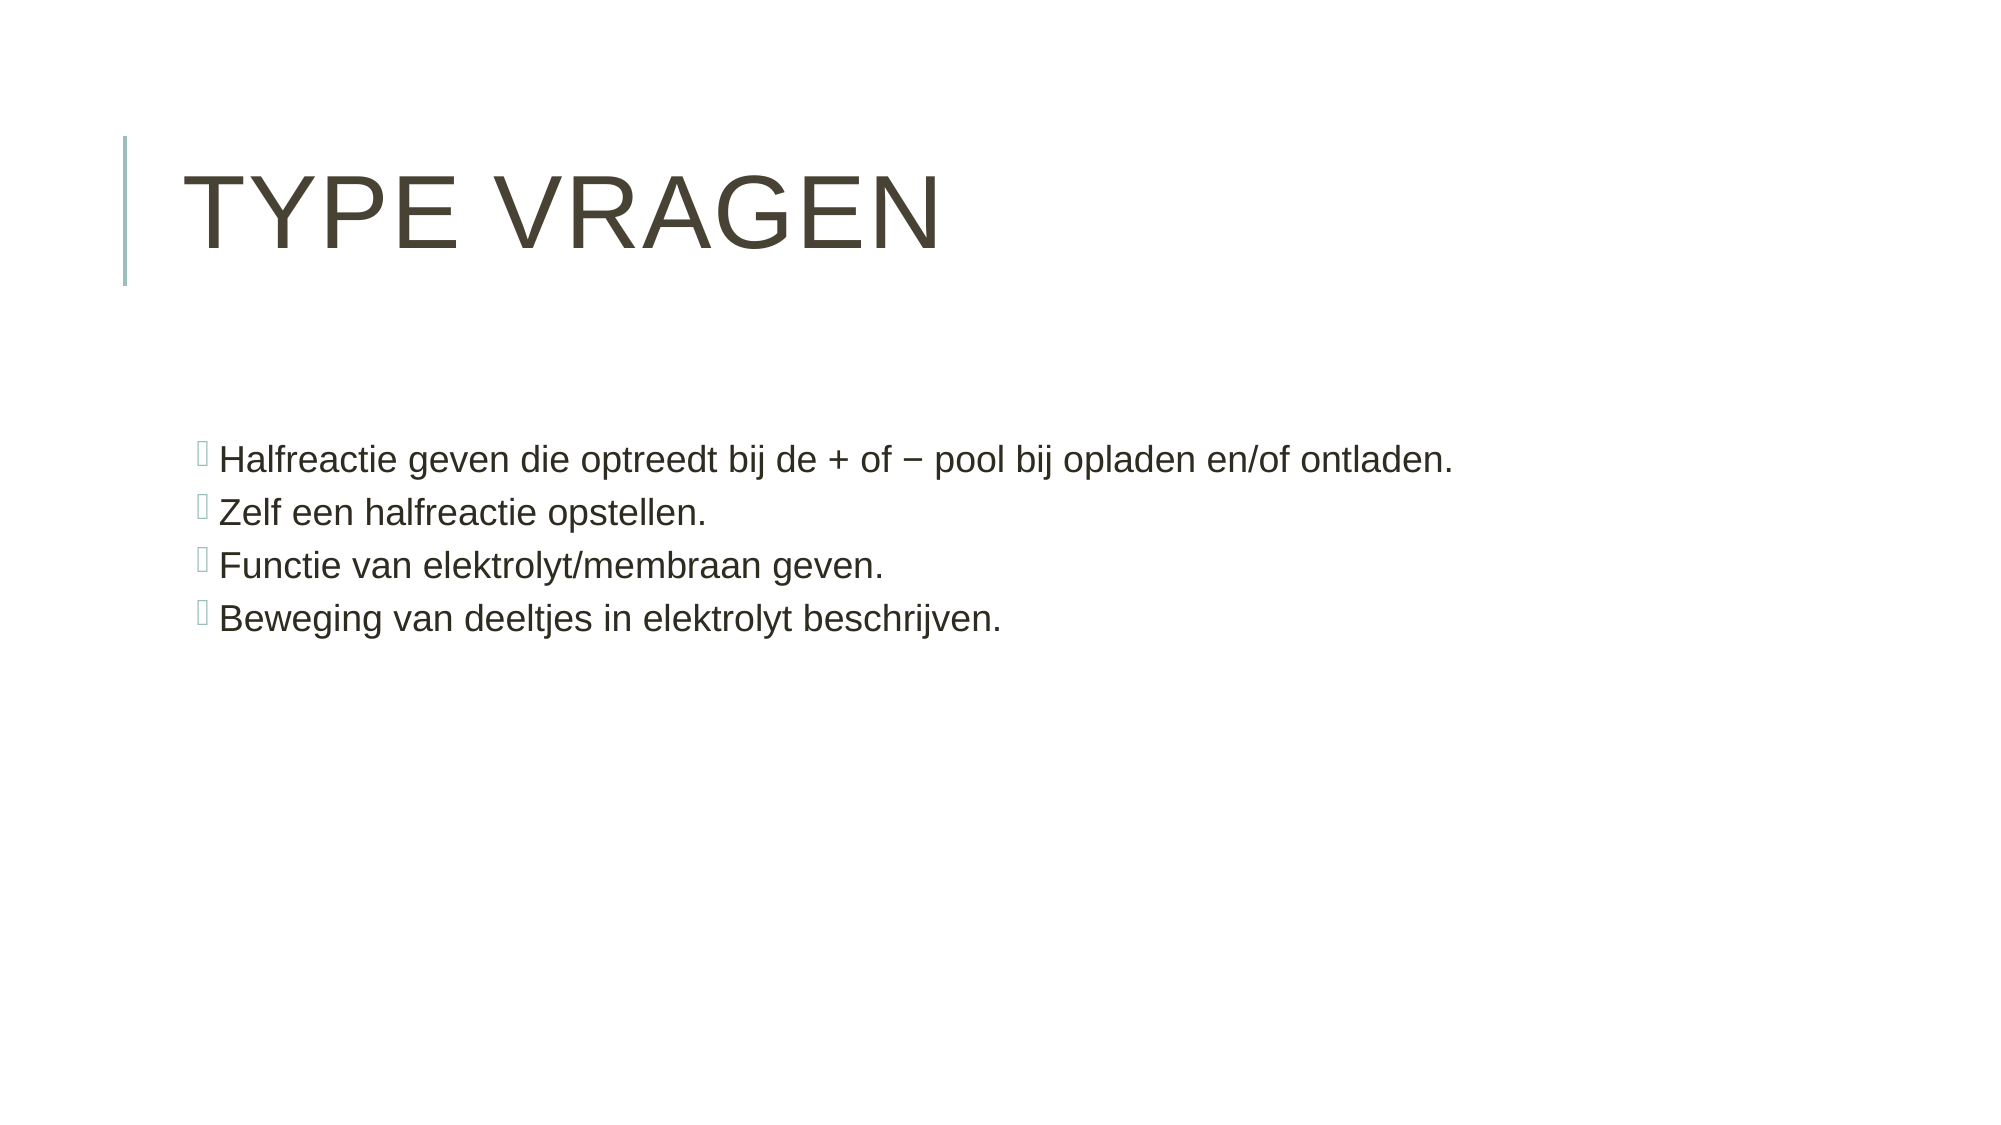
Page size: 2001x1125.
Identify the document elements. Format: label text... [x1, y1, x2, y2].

title type vragen [168, 96, 1763, 342]
list Halfreactie geven die optreedt bij de + of − pool bij opladen en/of ontladen. Zelf een halfreactie opstellen. Functie van elektrolyt/membraan geven. Beweging van deeltjes in elektrolyt beschrijven. [168, 375, 1763, 1035]
